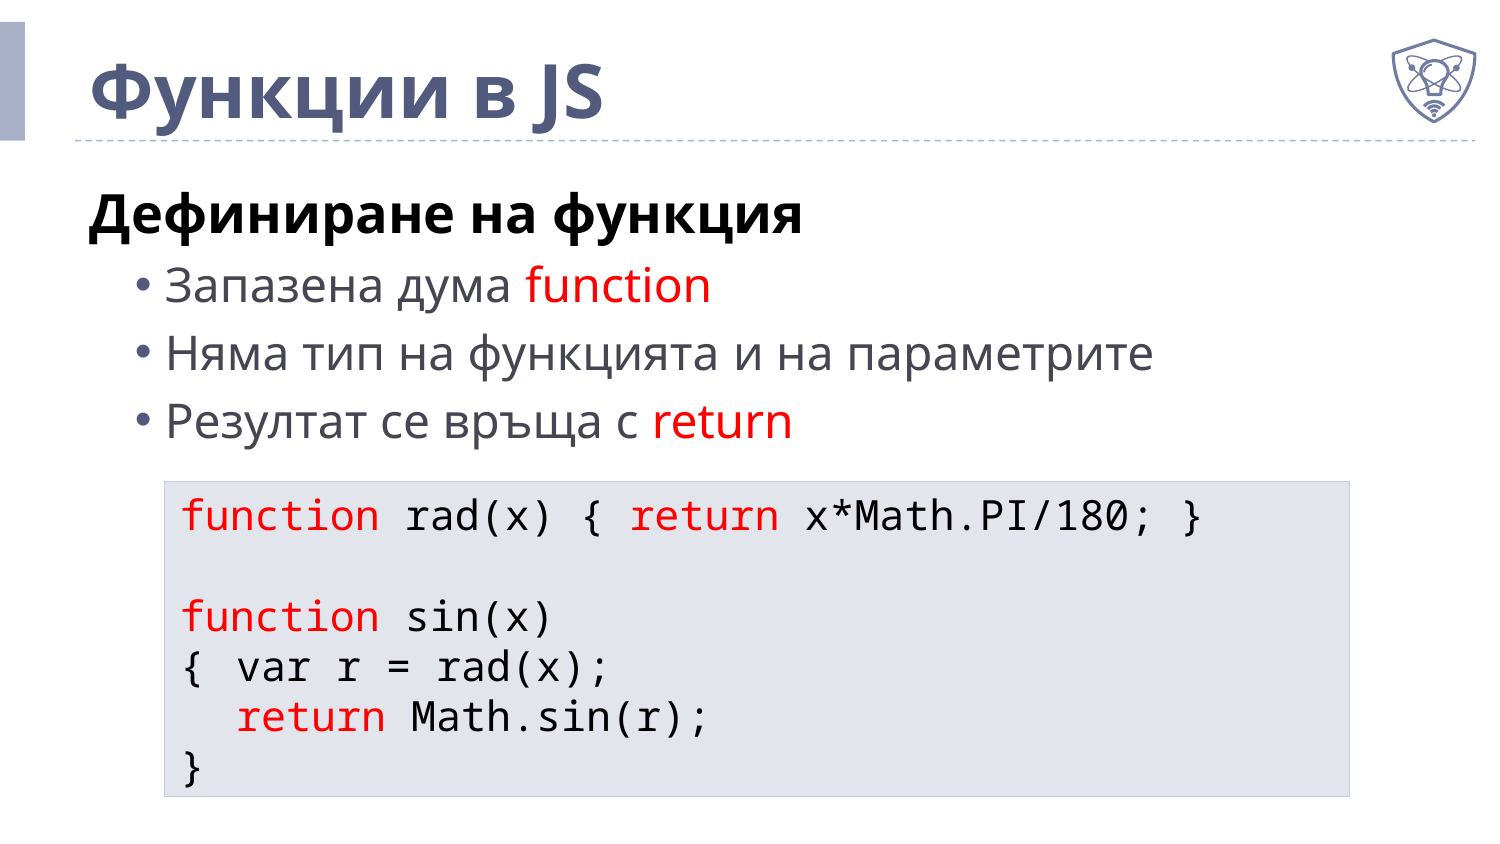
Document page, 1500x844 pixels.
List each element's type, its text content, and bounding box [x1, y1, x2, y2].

title Функции в JS [75, 18, 1475, 141]
list Дефиниране на функция Запазена дума function Няма тип на функцията и на параметрите Резултат се връща с return [75, 171, 1475, 835]
text_box function rad(x) { return x*Math.PI/180; } function sin(x) { var r = rad(x); return Math.sin(r); } [164, 481, 1350, 797]
